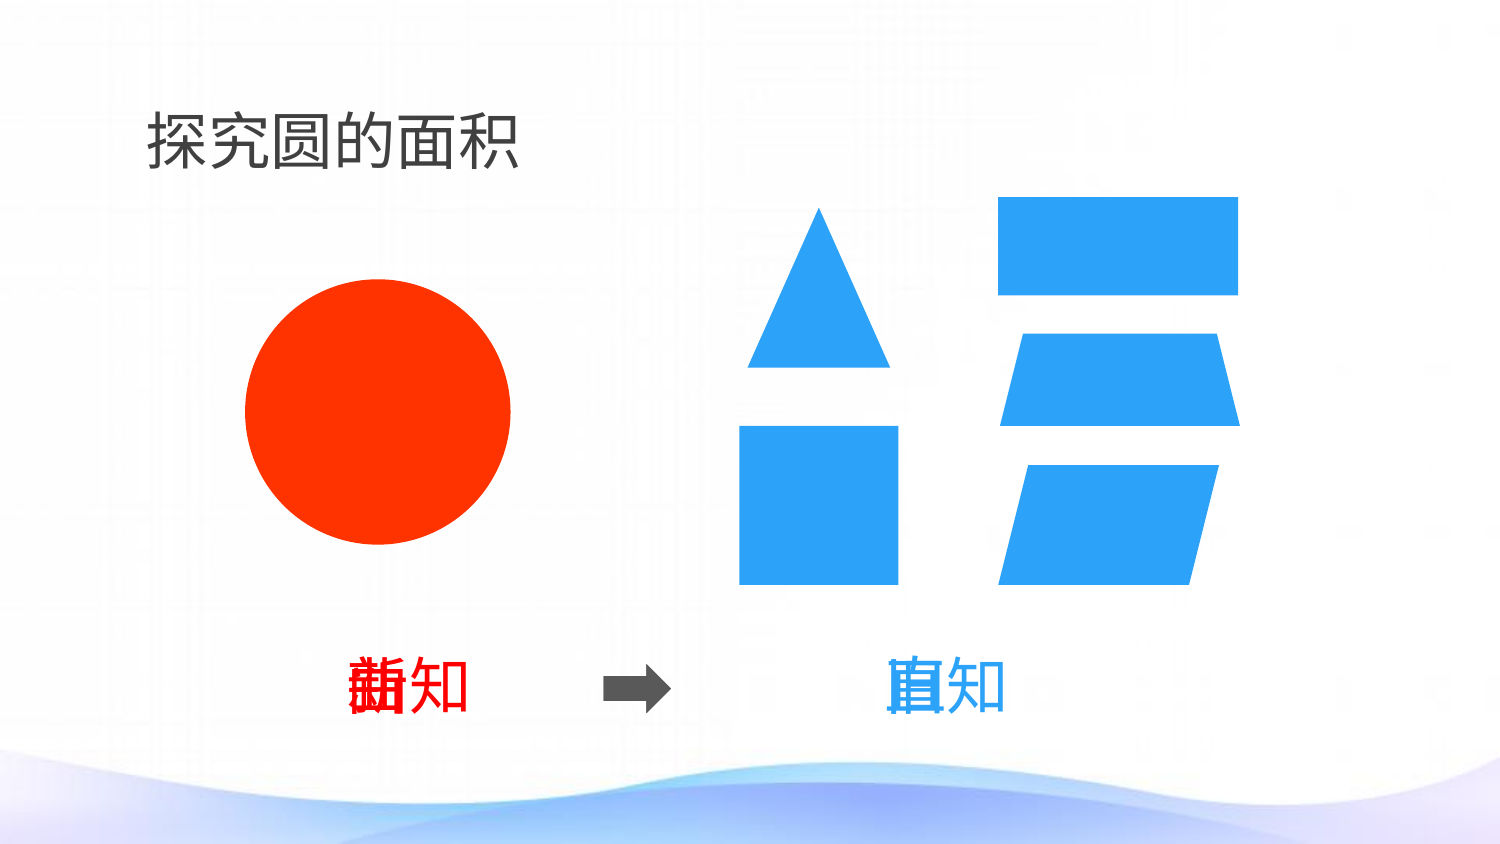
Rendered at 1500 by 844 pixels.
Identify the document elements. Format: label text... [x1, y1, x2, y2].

text_box 新知 [341, 643, 478, 725]
text_box [739, 425, 899, 585]
picture [0, 0, 1500, 844]
text_box [746, 206, 892, 369]
text_box [999, 333, 1241, 427]
text_box [244, 278, 512, 546]
text_box 探究圆的面积 [140, 98, 527, 180]
text_box 旧知 [878, 643, 1016, 725]
text_box [998, 196, 1239, 296]
text_box [997, 464, 1220, 586]
text_box [603, 662, 672, 715]
